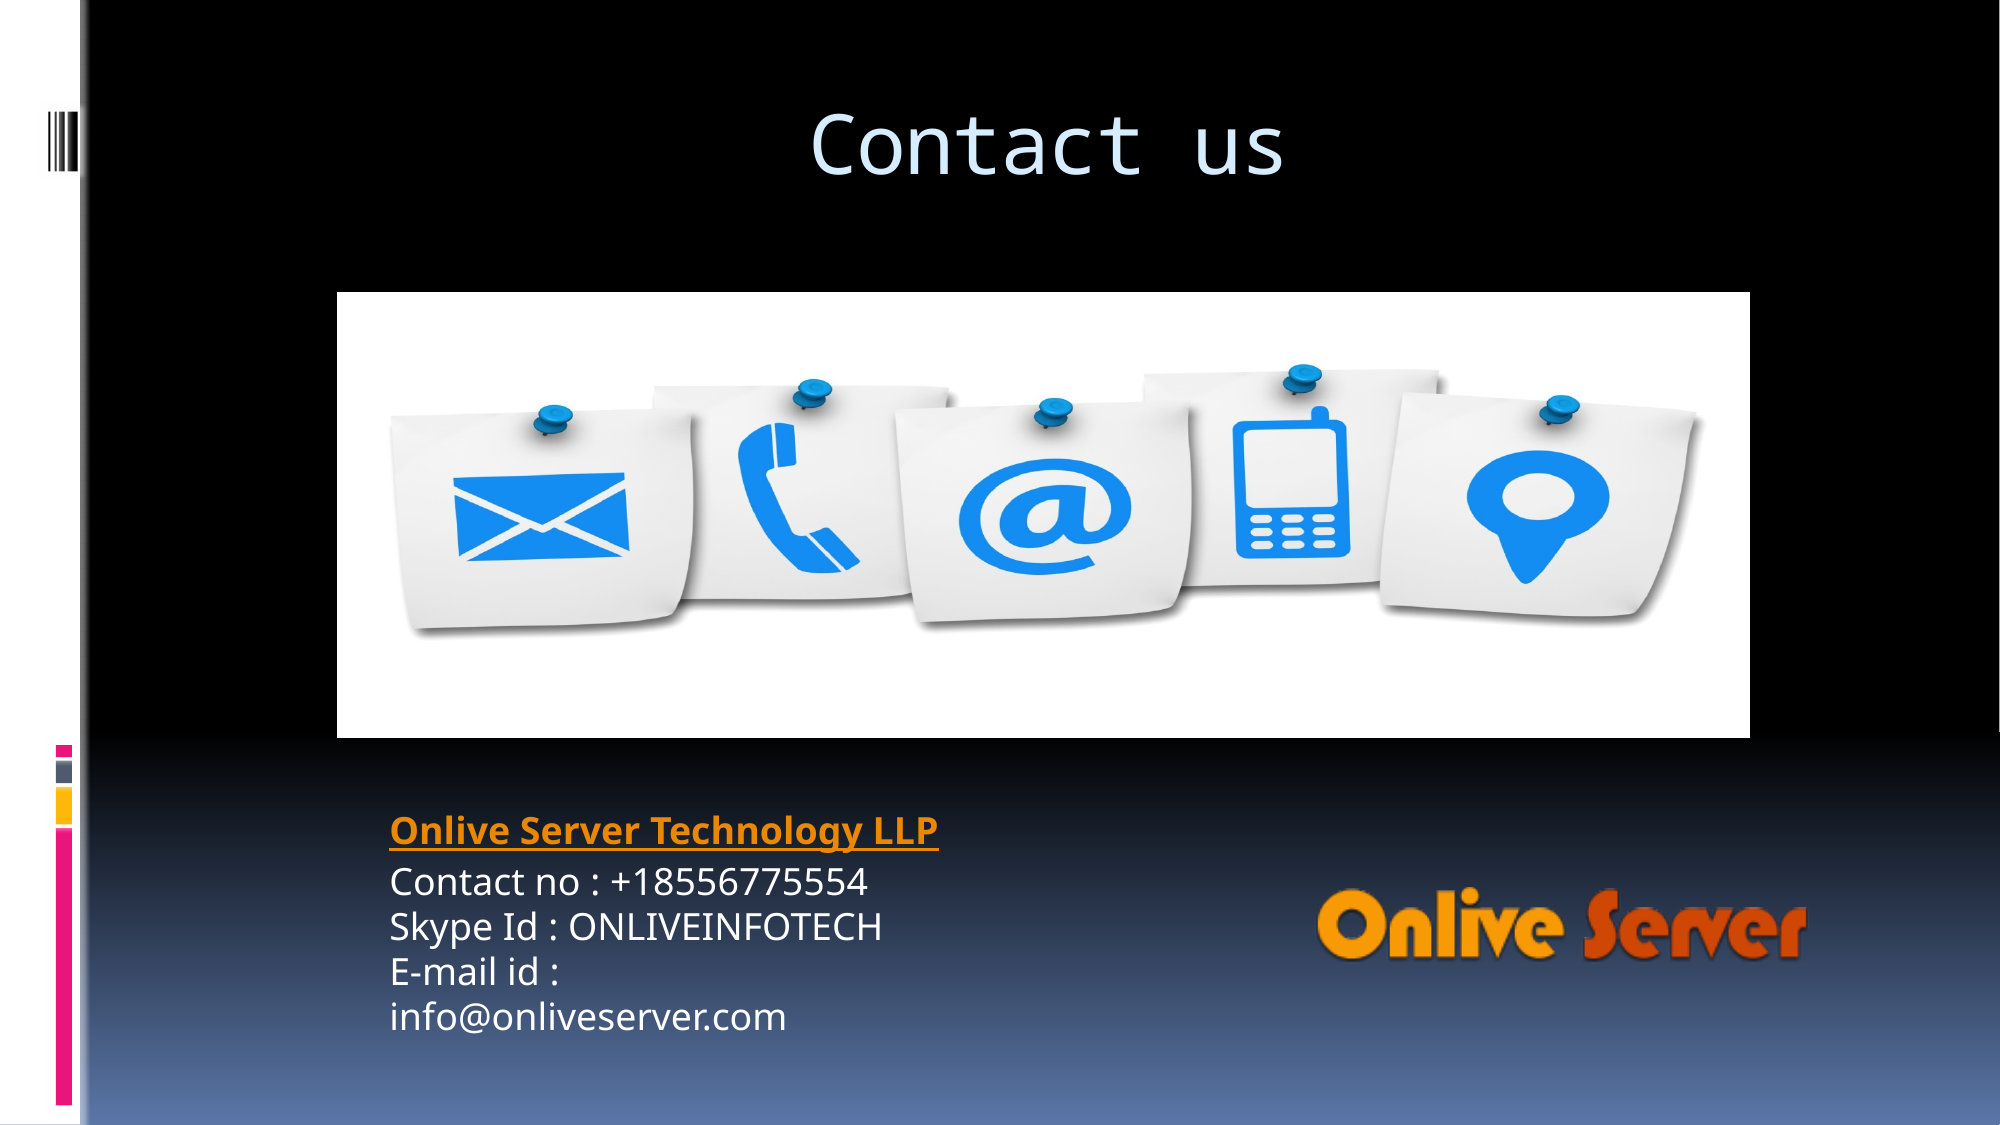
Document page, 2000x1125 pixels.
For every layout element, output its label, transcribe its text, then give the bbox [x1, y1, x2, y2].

text_box Onlive Server Technology LLP Contact no : +18556775554 Skype Id : ONLIVEINFOTECH E-mail id : info@onliveserver.com [374, 799, 963, 1046]
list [336, 292, 1751, 738]
picture [1299, 887, 1827, 971]
title Contact us [199, 83, 1900, 234]
